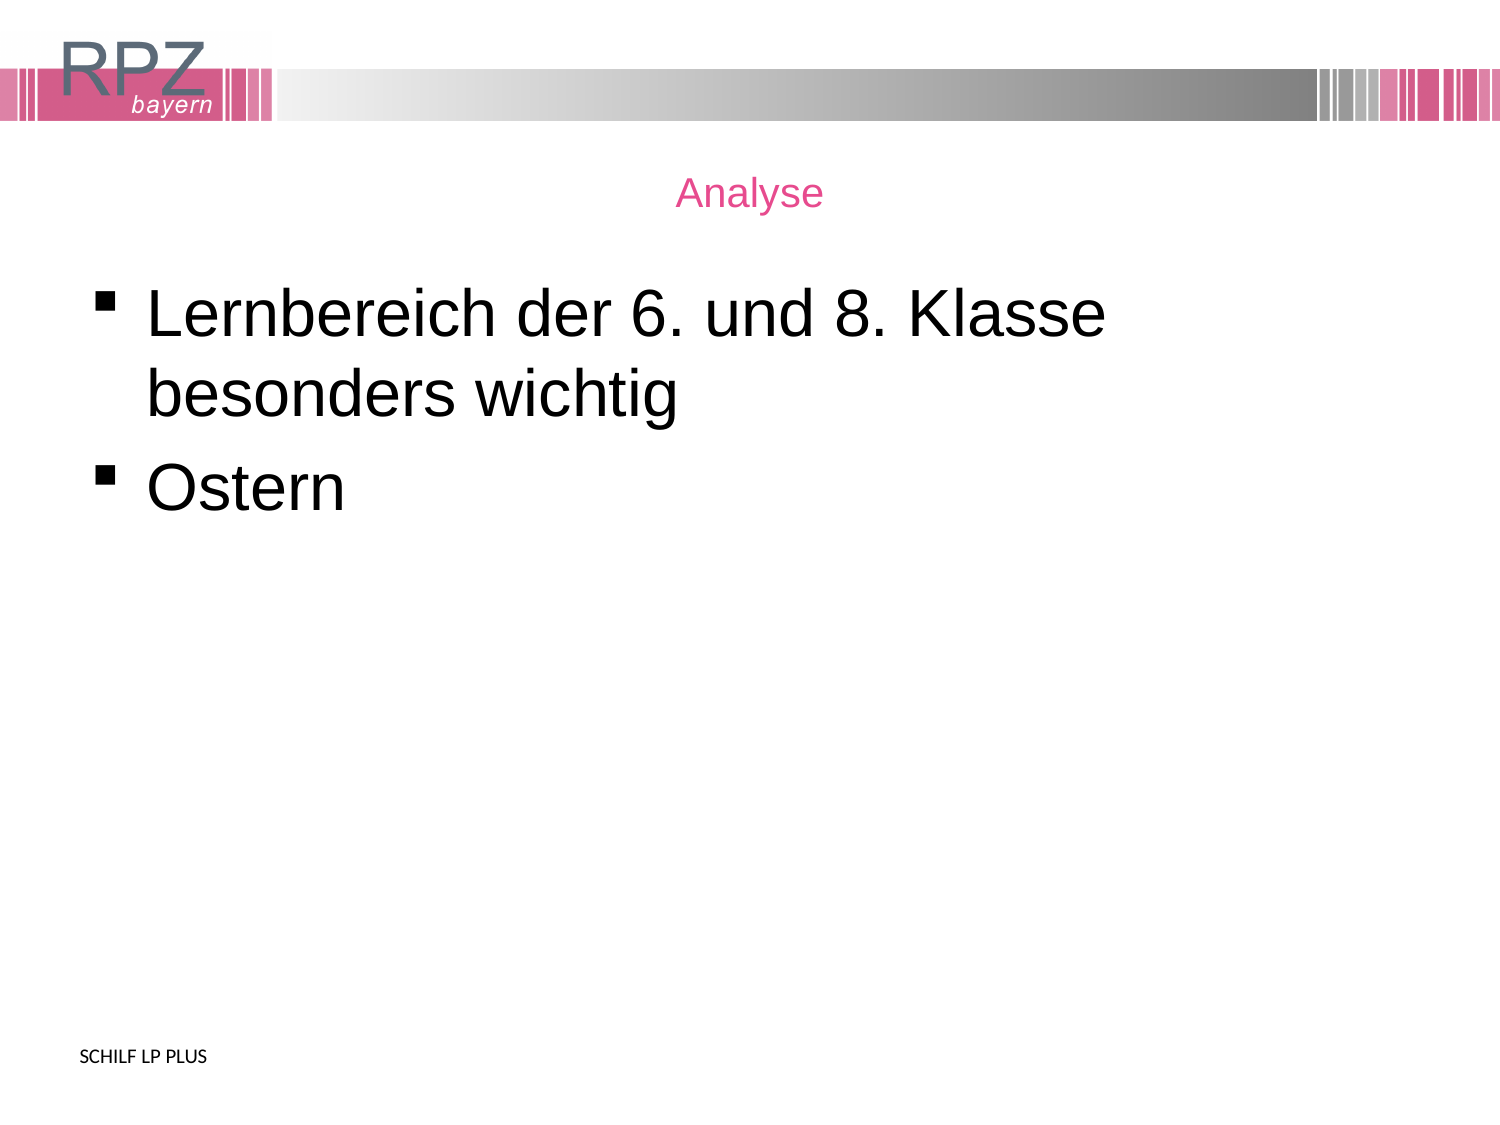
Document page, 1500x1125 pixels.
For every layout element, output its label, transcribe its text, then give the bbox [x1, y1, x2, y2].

list Lernbereich der 6. und 8. Klasse besonders wichtig Ostern [75, 262, 1425, 1005]
picture [1319, 69, 1379, 121]
picture [1443, 69, 1500, 121]
title Analyse [75, 149, 1425, 233]
picture [0, 31, 272, 121]
picture [1380, 69, 1439, 121]
